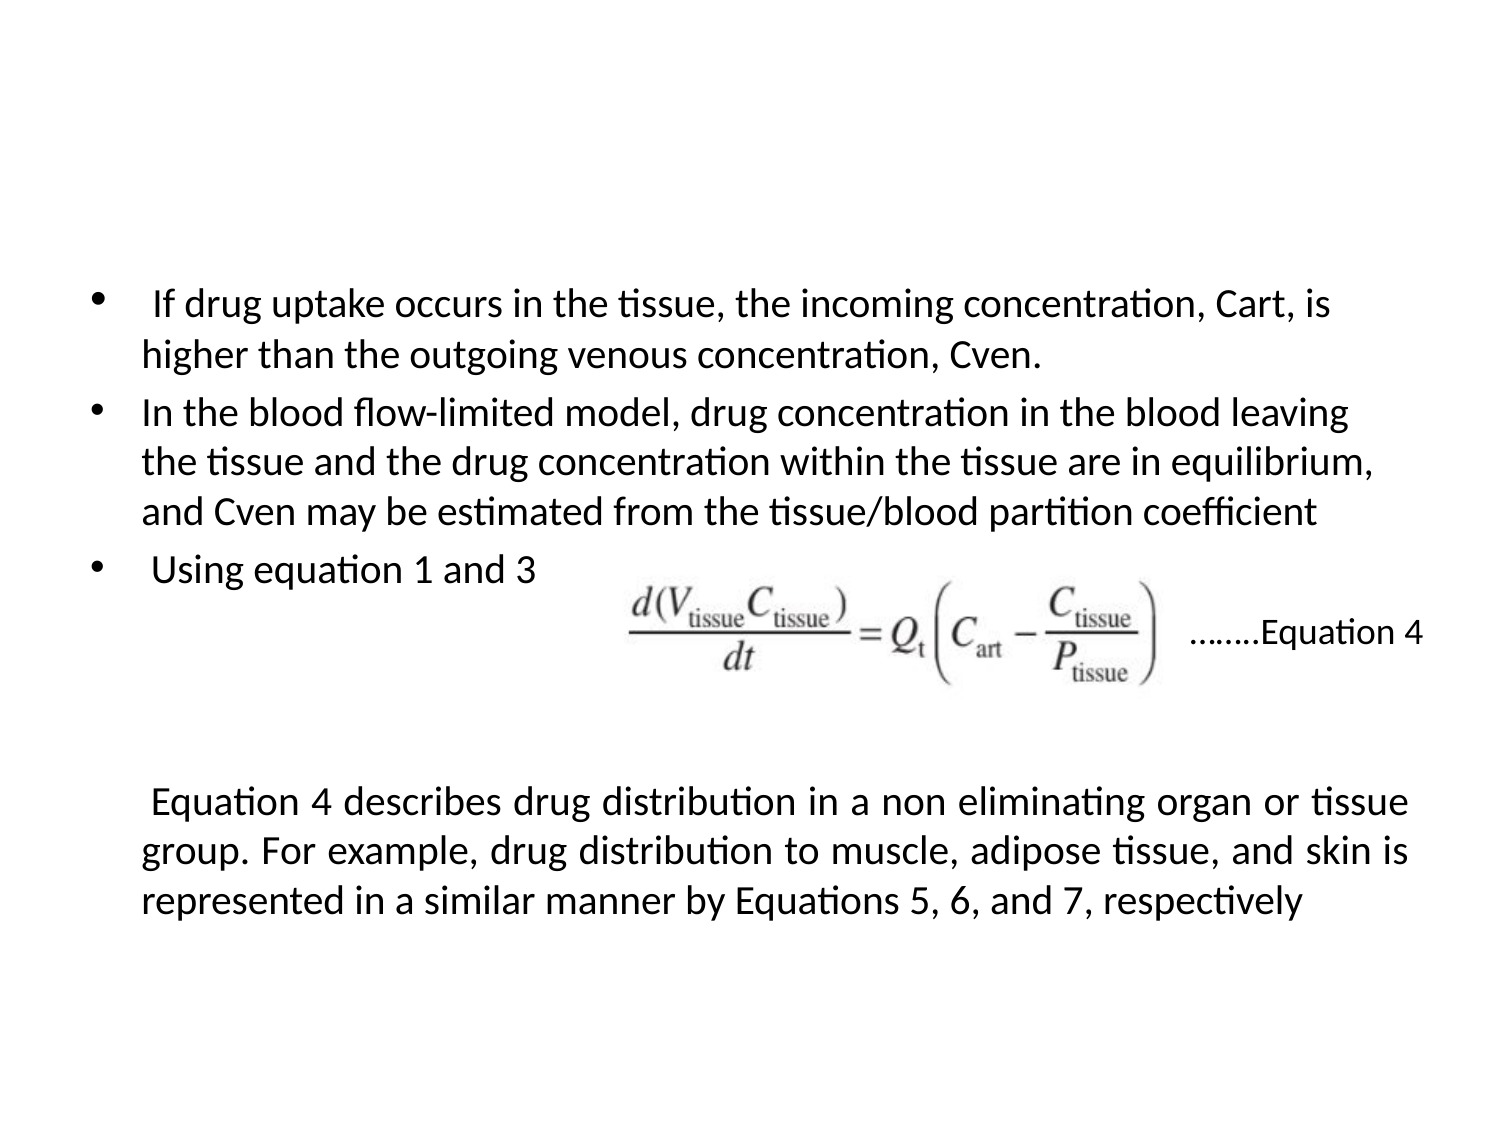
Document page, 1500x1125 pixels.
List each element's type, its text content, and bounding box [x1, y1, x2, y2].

picture [612, 549, 1193, 716]
list If drug uptake occurs in the tissue, the incoming concentration, Cart, is higher than the outgoing venous concentration, Cven. In the blood flow-limited model, drug concentration in the blood leaving the tissue and the drug concentration within the tissue are in equilibrium, and Cven may be estimated from the tissue/blood partition coefficient Using equation 1 and 3 Equation 4 describes drug distribution in a non eliminating organ or tissue group. For example, drug distribution to muscle, adipose tissue, and skin is represented in a similar manner by Equations 5, 6, and 7, respectively [75, 262, 1425, 1005]
text_box ……..Equation 4 [1196, 599, 1463, 660]
